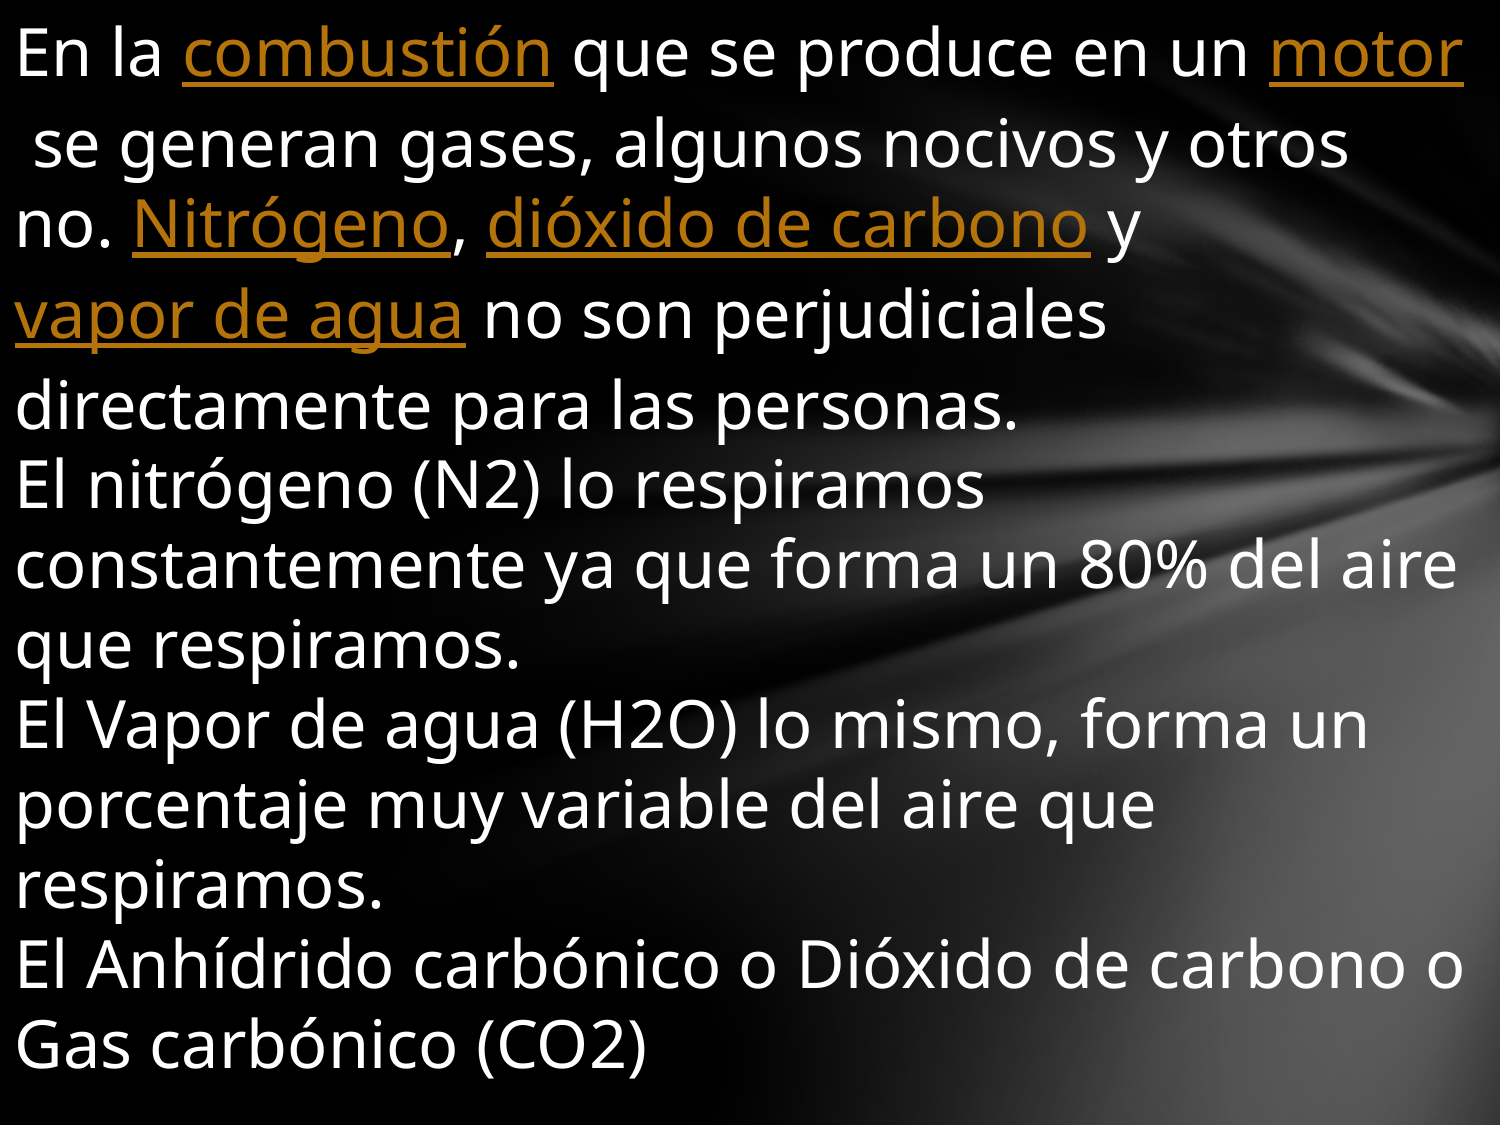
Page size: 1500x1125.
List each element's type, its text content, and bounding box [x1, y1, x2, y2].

text_box En la combustión que se produce en un motor se generan gases, algunos nocivos y otros no. Nitrógeno, dióxido de carbono y vapor de agua no son perjudiciales directamente para las personas. El nitrógeno (N2) lo respiramos constantemente ya que forma un 80% del aire que respiramos. El Vapor de agua (H2O) lo mismo, forma un porcentaje muy variable del aire que respiramos. El Anhídrido carbónico o Dióxido de carbono o Gas carbónico (CO2) [0, 2, 1500, 1090]
